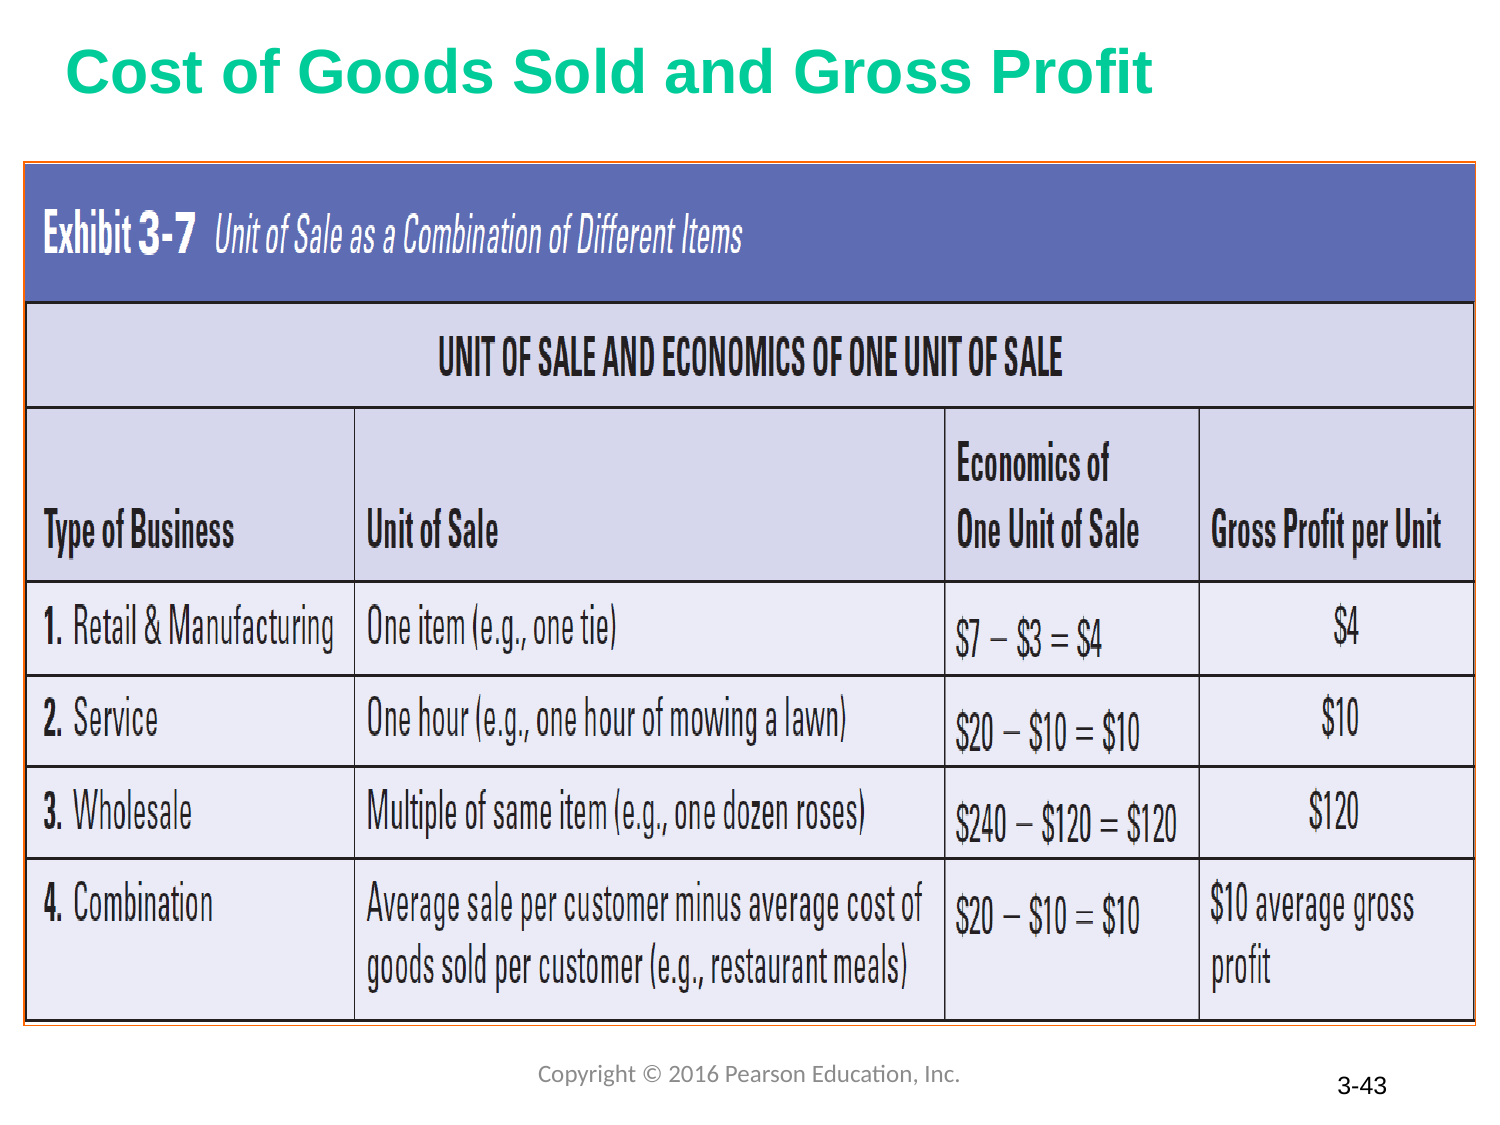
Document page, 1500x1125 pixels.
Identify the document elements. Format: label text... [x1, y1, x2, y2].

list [24, 162, 1476, 1026]
footer Copyright © 2016 Pearson Education, Inc. [512, 1042, 988, 1103]
title Cost of Goods Sold and Gross Profit [50, 0, 1400, 160]
